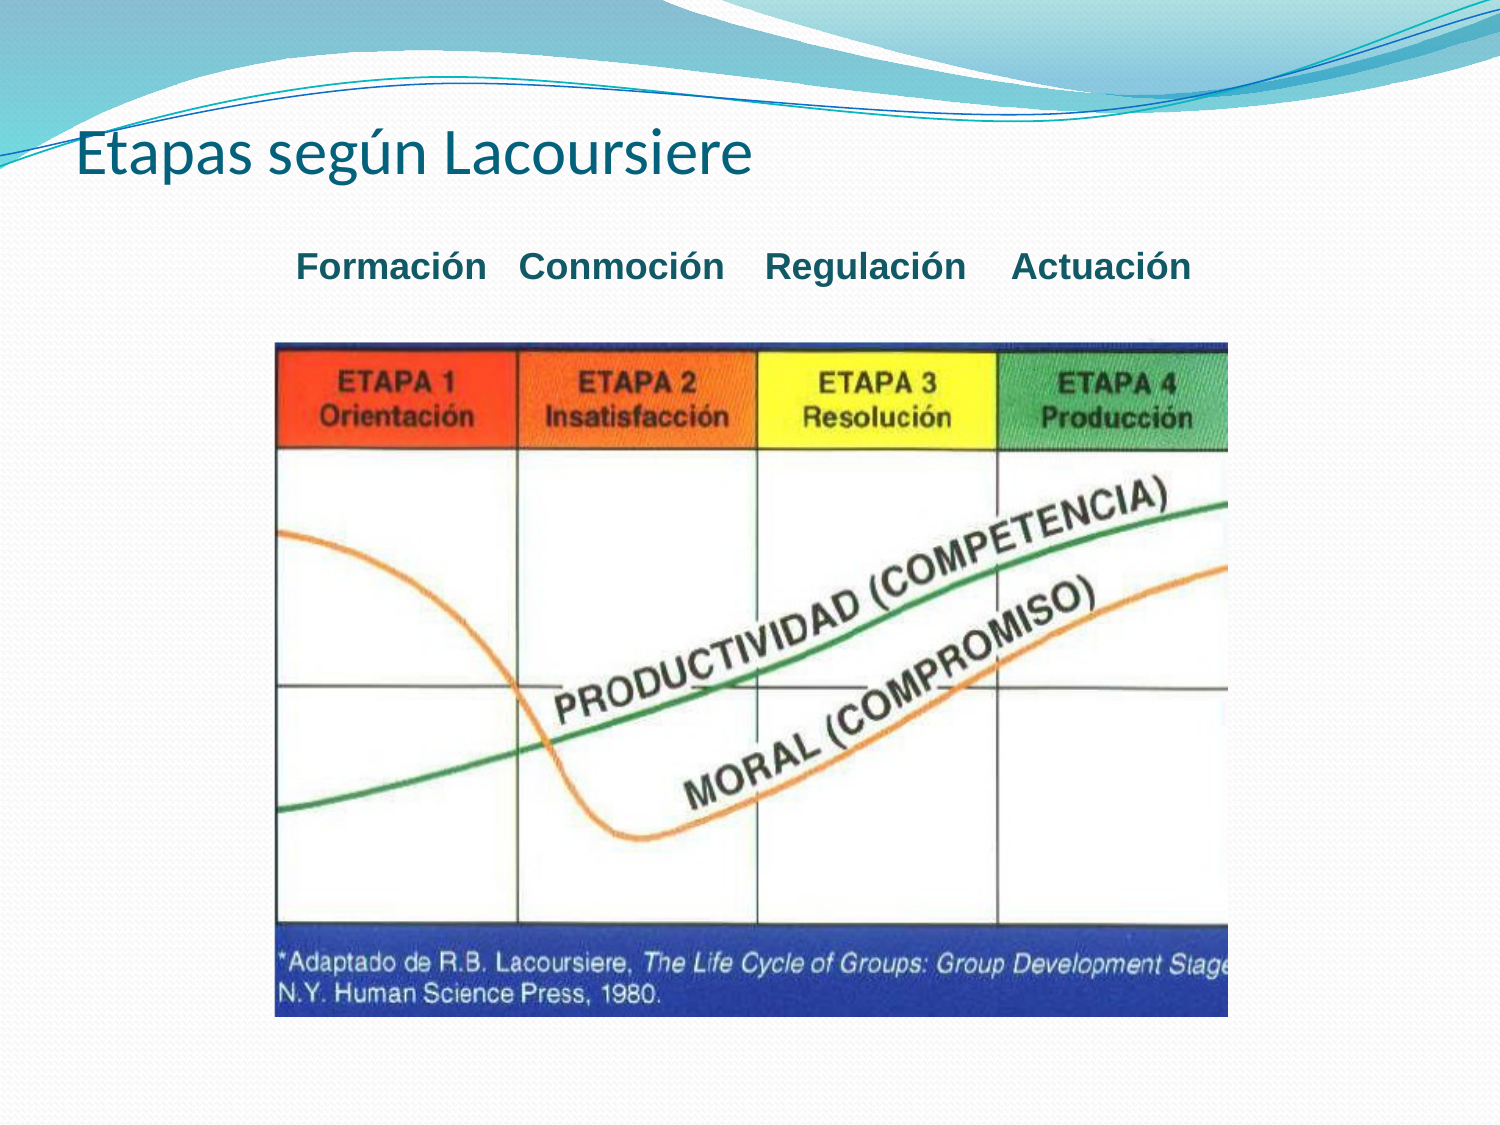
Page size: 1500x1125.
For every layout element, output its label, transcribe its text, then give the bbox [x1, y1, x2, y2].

text_box Regulación [750, 234, 985, 295]
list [272, 338, 1228, 1017]
title Etapas según Lacoursiere [74, 70, 1219, 188]
text_box Actuación [996, 234, 1231, 295]
text_box Formación [281, 234, 503, 295]
text_box Conmoción [503, 234, 750, 295]
